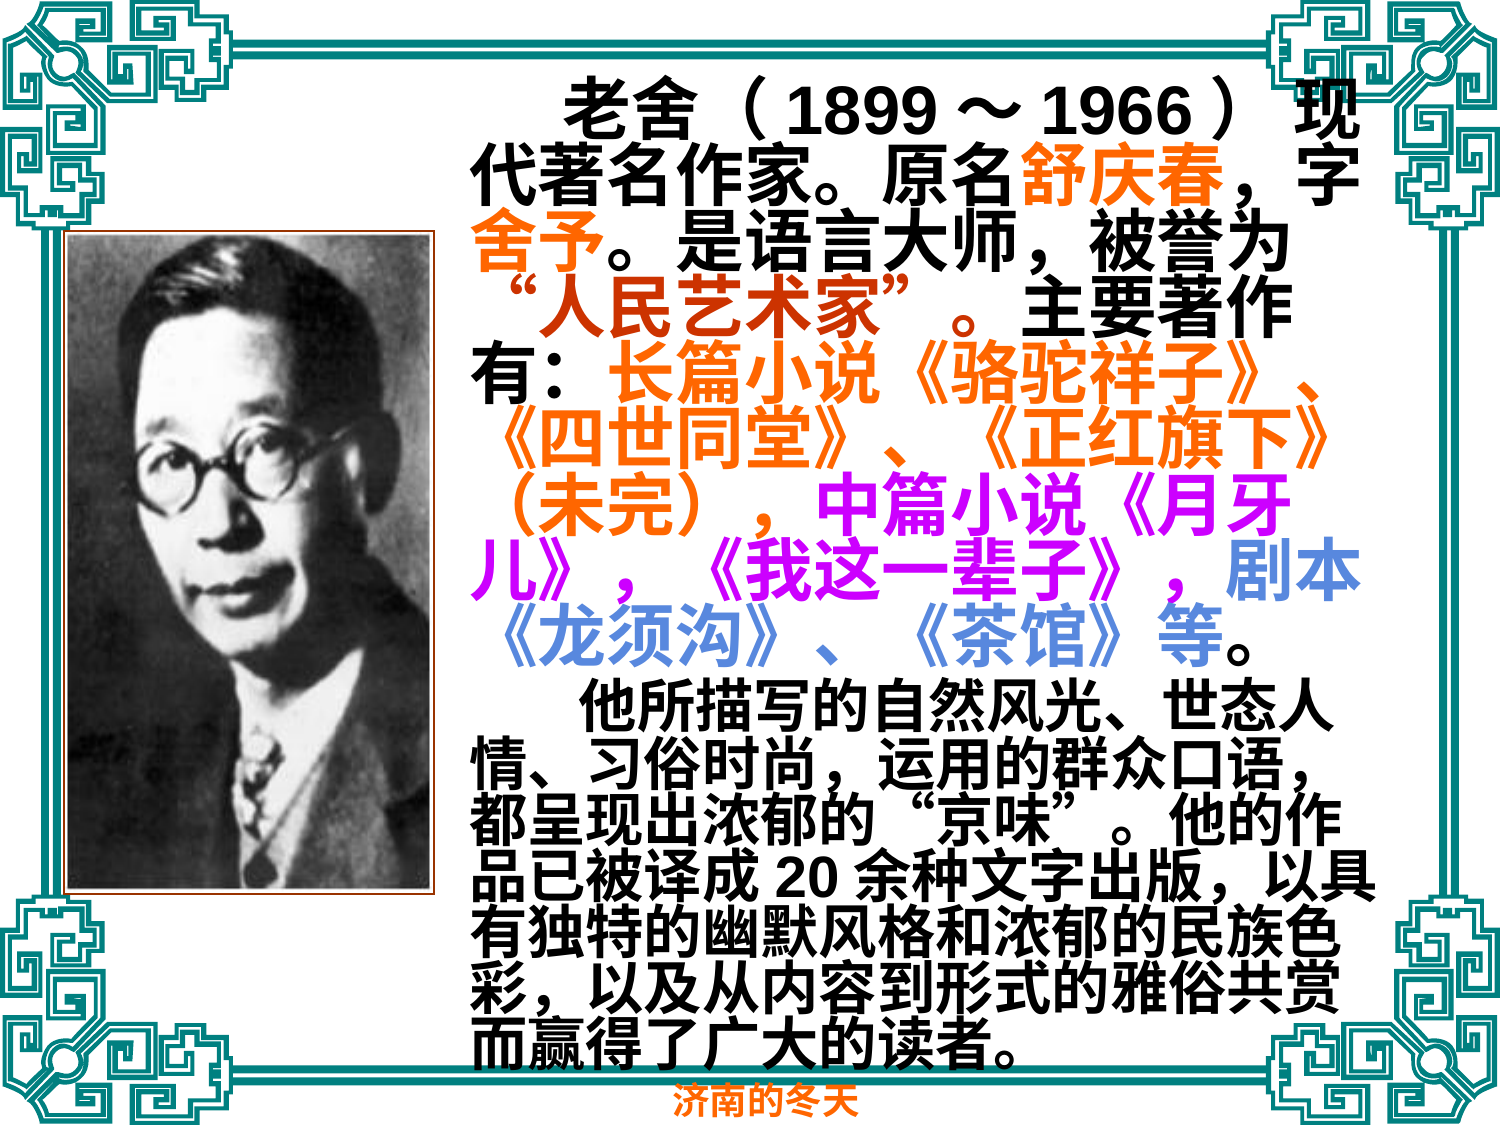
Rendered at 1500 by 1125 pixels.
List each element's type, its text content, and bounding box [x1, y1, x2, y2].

text_box 老舍（1899～1966） 现代著名作家。原名舒庆春，字舍予。是语言大师，被誉为 “人民艺术家”。主要著作有：长篇小说《骆驼祥子》、《四世同堂》、《正红旗下》（未完），中篇小说《月牙儿》，《我这一辈子》，剧本《龙须沟》、《茶馆》等。 他所描写的自然风光、世态人情、习俗时尚，运用的群众口语，都呈现出浓郁的“京味”。他的作品已被译成20余种文字出版，以具有独特的幽默风格和浓郁的民族色彩，以及从内容到形式的雅俗共赏而赢得了广大的读者。 [454, 74, 1412, 1085]
picture [64, 231, 434, 894]
